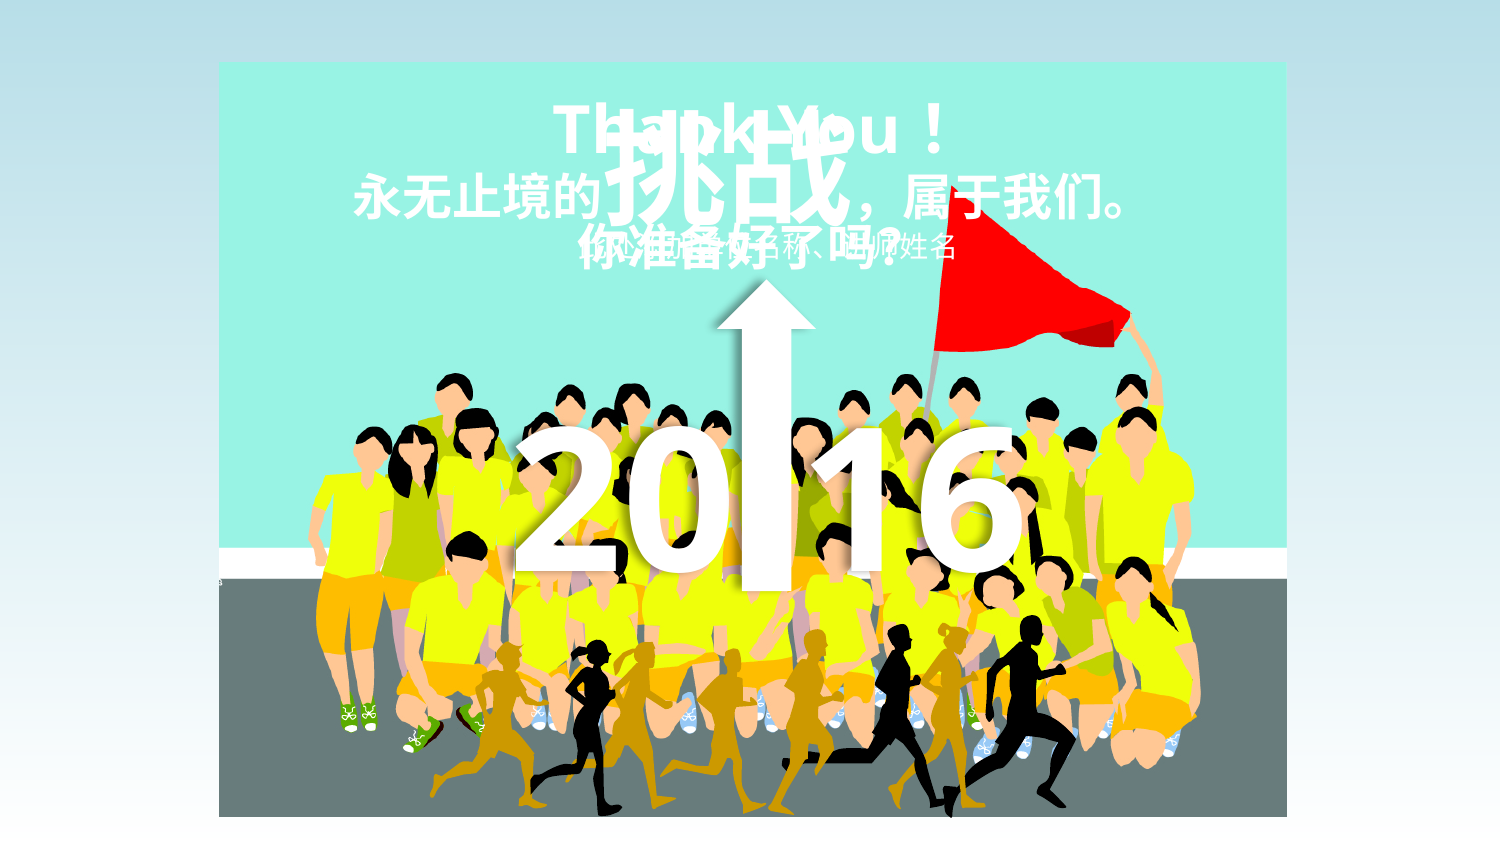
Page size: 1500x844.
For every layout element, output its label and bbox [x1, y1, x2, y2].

picture [219, 61, 1287, 817]
text_box [408, 214, 1130, 737]
text_box [429, 614, 1077, 819]
